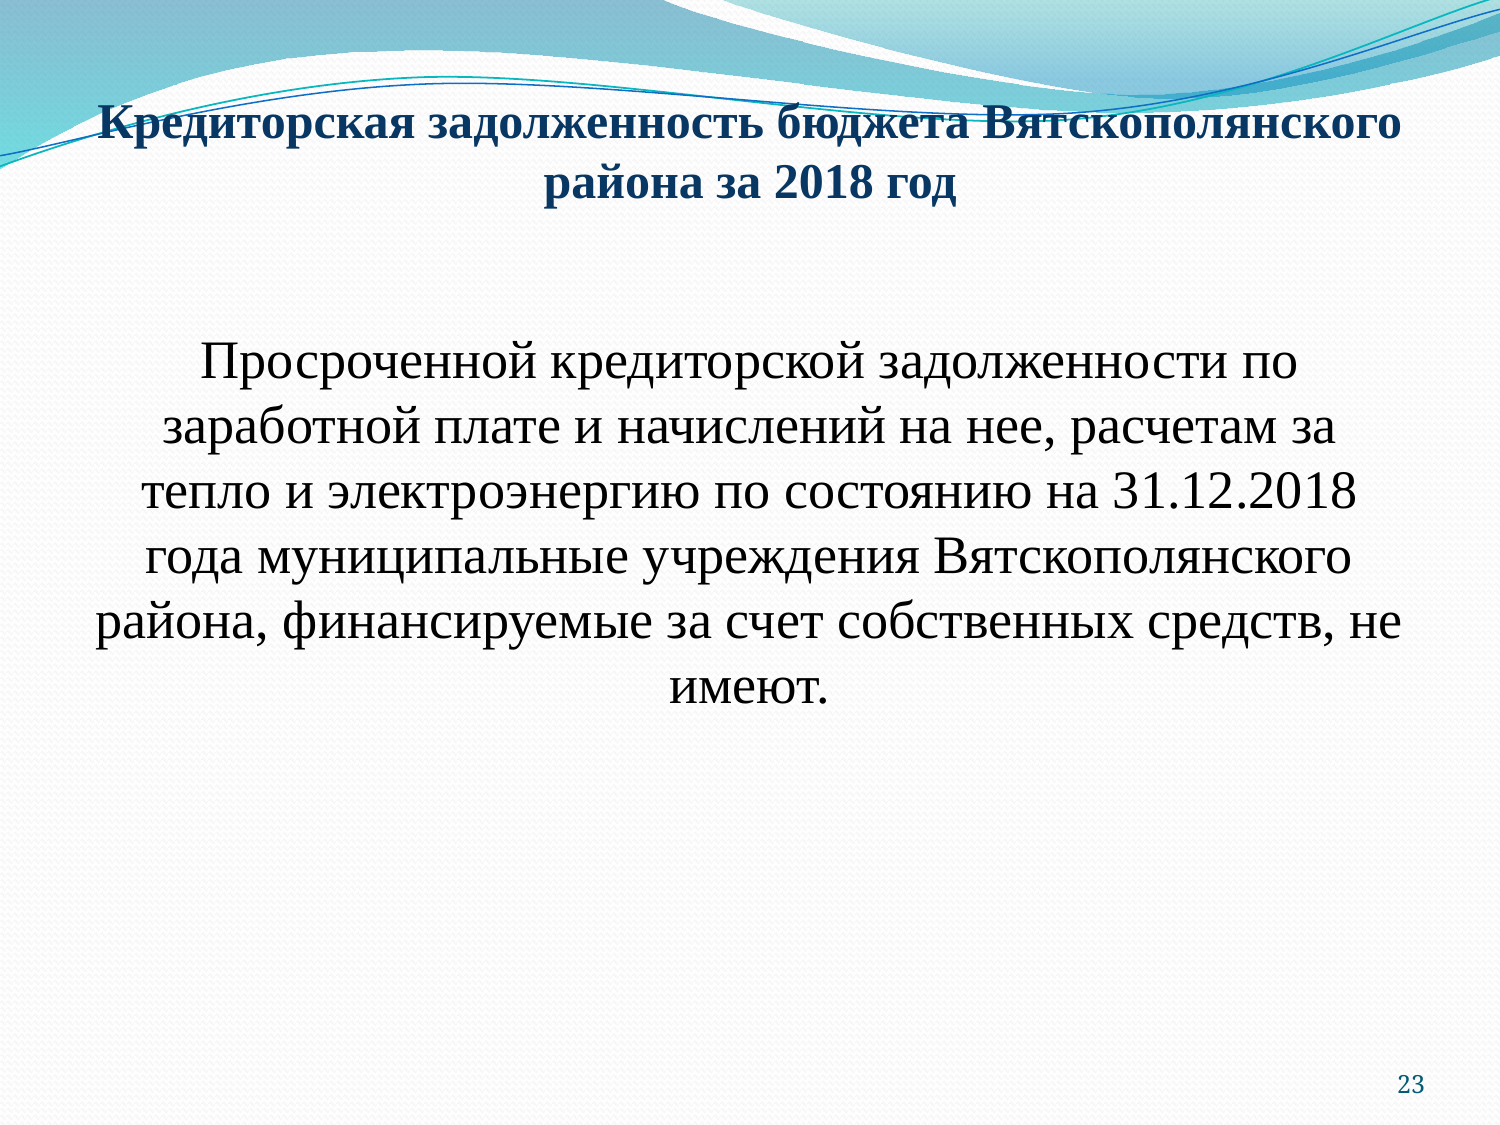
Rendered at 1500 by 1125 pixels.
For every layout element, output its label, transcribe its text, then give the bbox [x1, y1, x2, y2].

list Просроченной кредиторской задолженности по заработной плате и начислений на нее, расчетам за тепло и электроэнергию по состоянию на 31.12.2018 года муниципальные учреждения Вятскополянского района, финансируемые за счет собственных средств, не имеют. [75, 317, 1425, 1038]
title Кредиторская задолженность бюджета Вятскополянского района за 2018 год [75, 19, 1425, 209]
slide_number 23 [1299, 1042, 1425, 1103]
